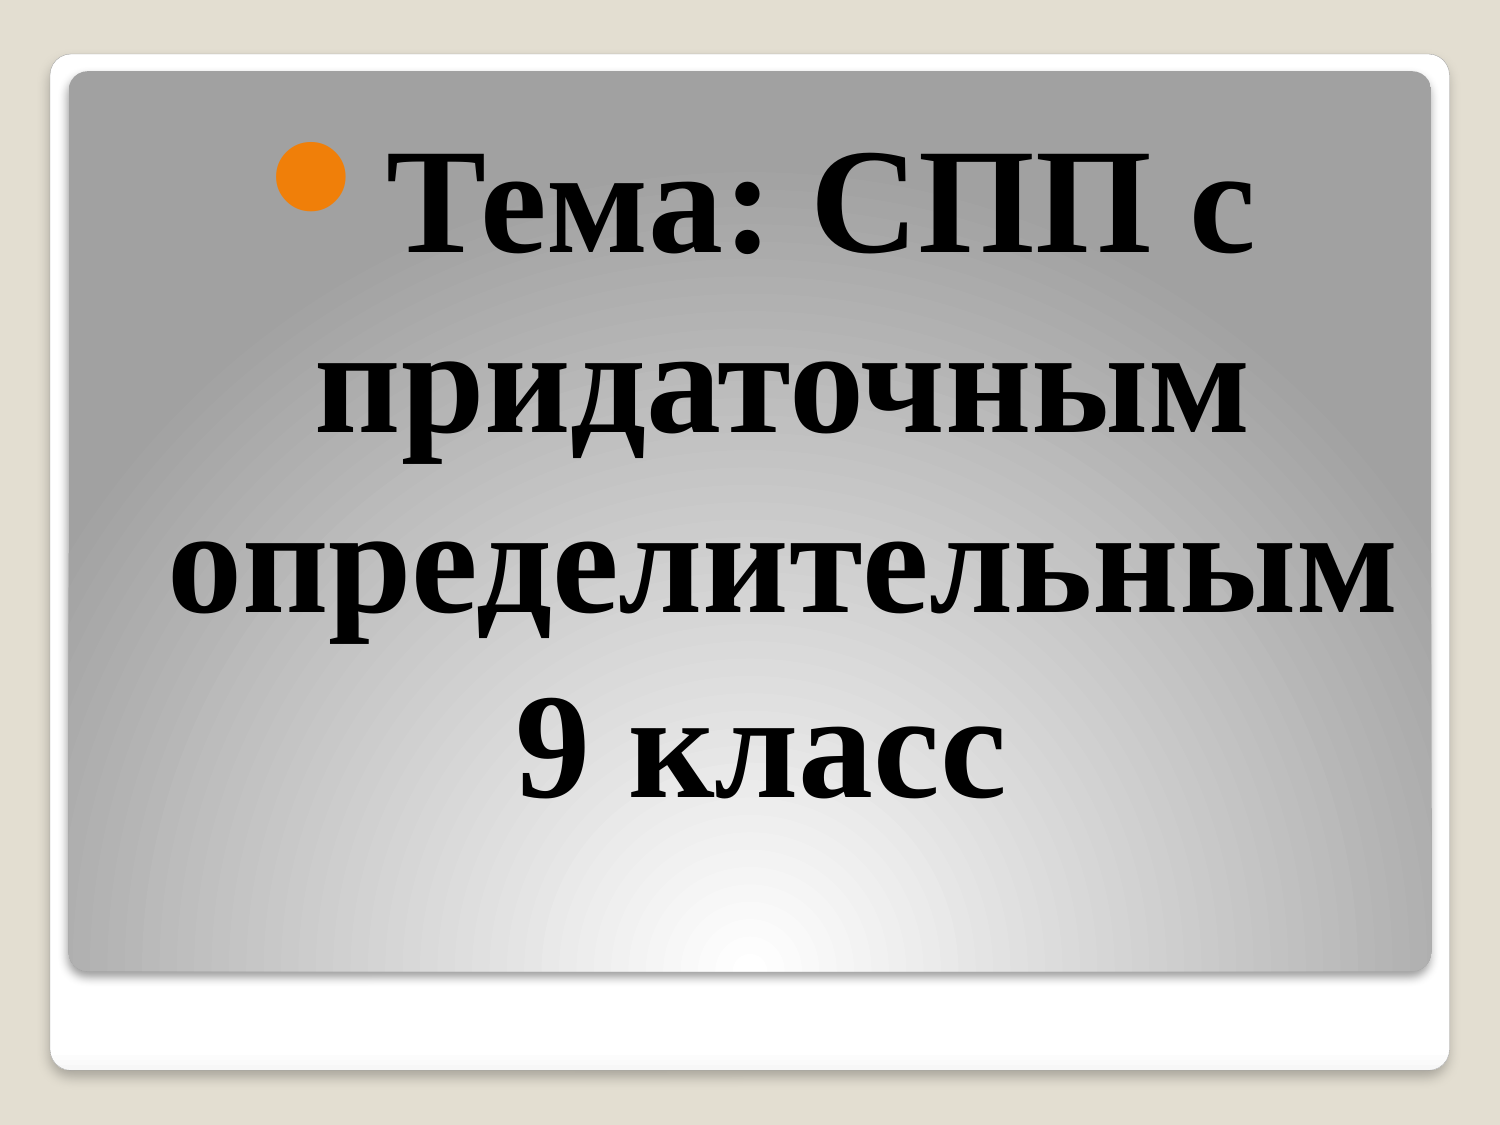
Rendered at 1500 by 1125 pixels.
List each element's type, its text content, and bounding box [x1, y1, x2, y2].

list Тема: СПП с придаточным определительным 9 класс [82, 86, 1425, 774]
